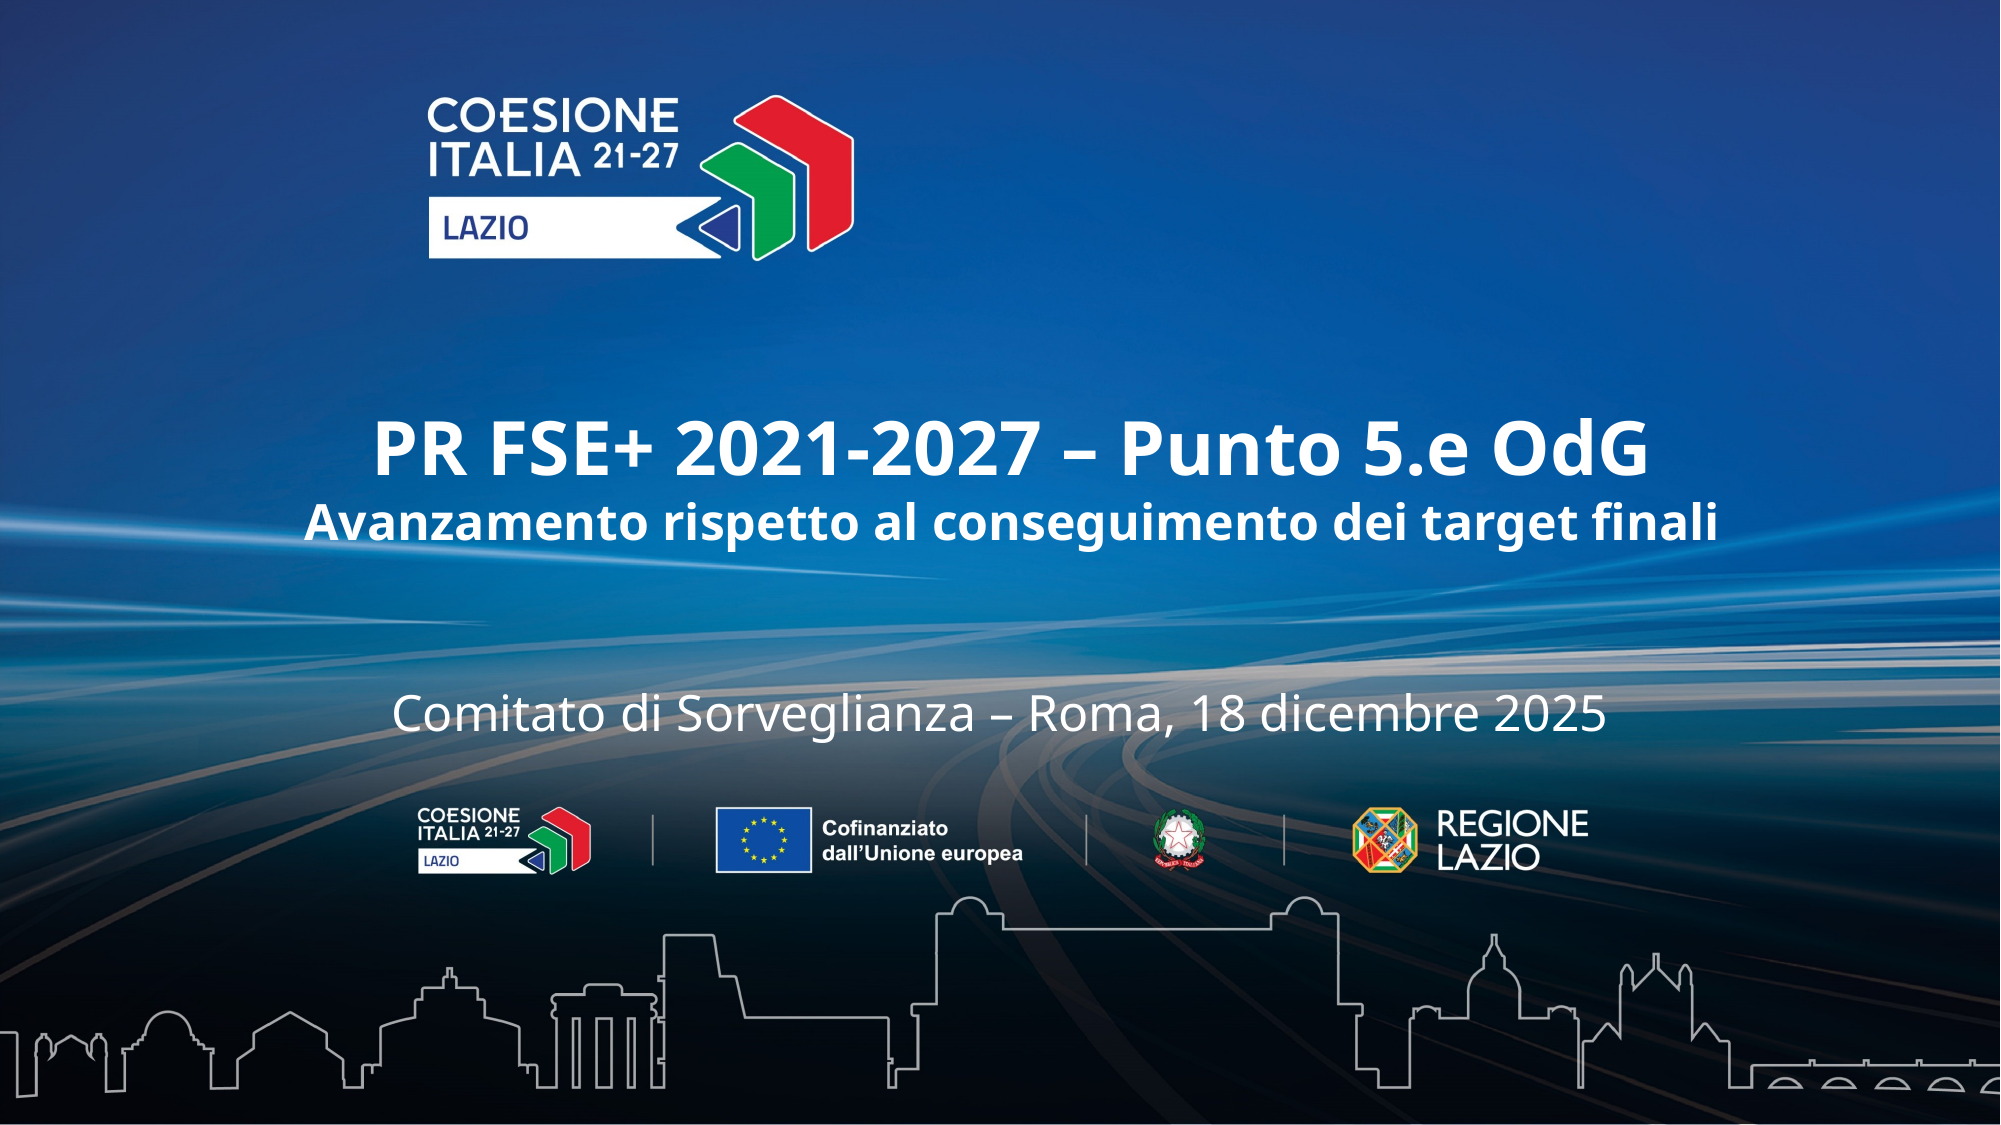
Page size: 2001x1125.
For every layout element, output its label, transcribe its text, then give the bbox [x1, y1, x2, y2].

text_box Comitato di Sorveglianza – Roma, 18 dicembre 2025 [0, 554, 2000, 749]
text_box PR FSE+ 2021-2027 – Punto 5.e OdG Avanzamento rispetto al conseguimento dei target finali [269, 393, 1757, 554]
picture [0, 749, 2000, 1125]
picture [0, 0, 2000, 554]
